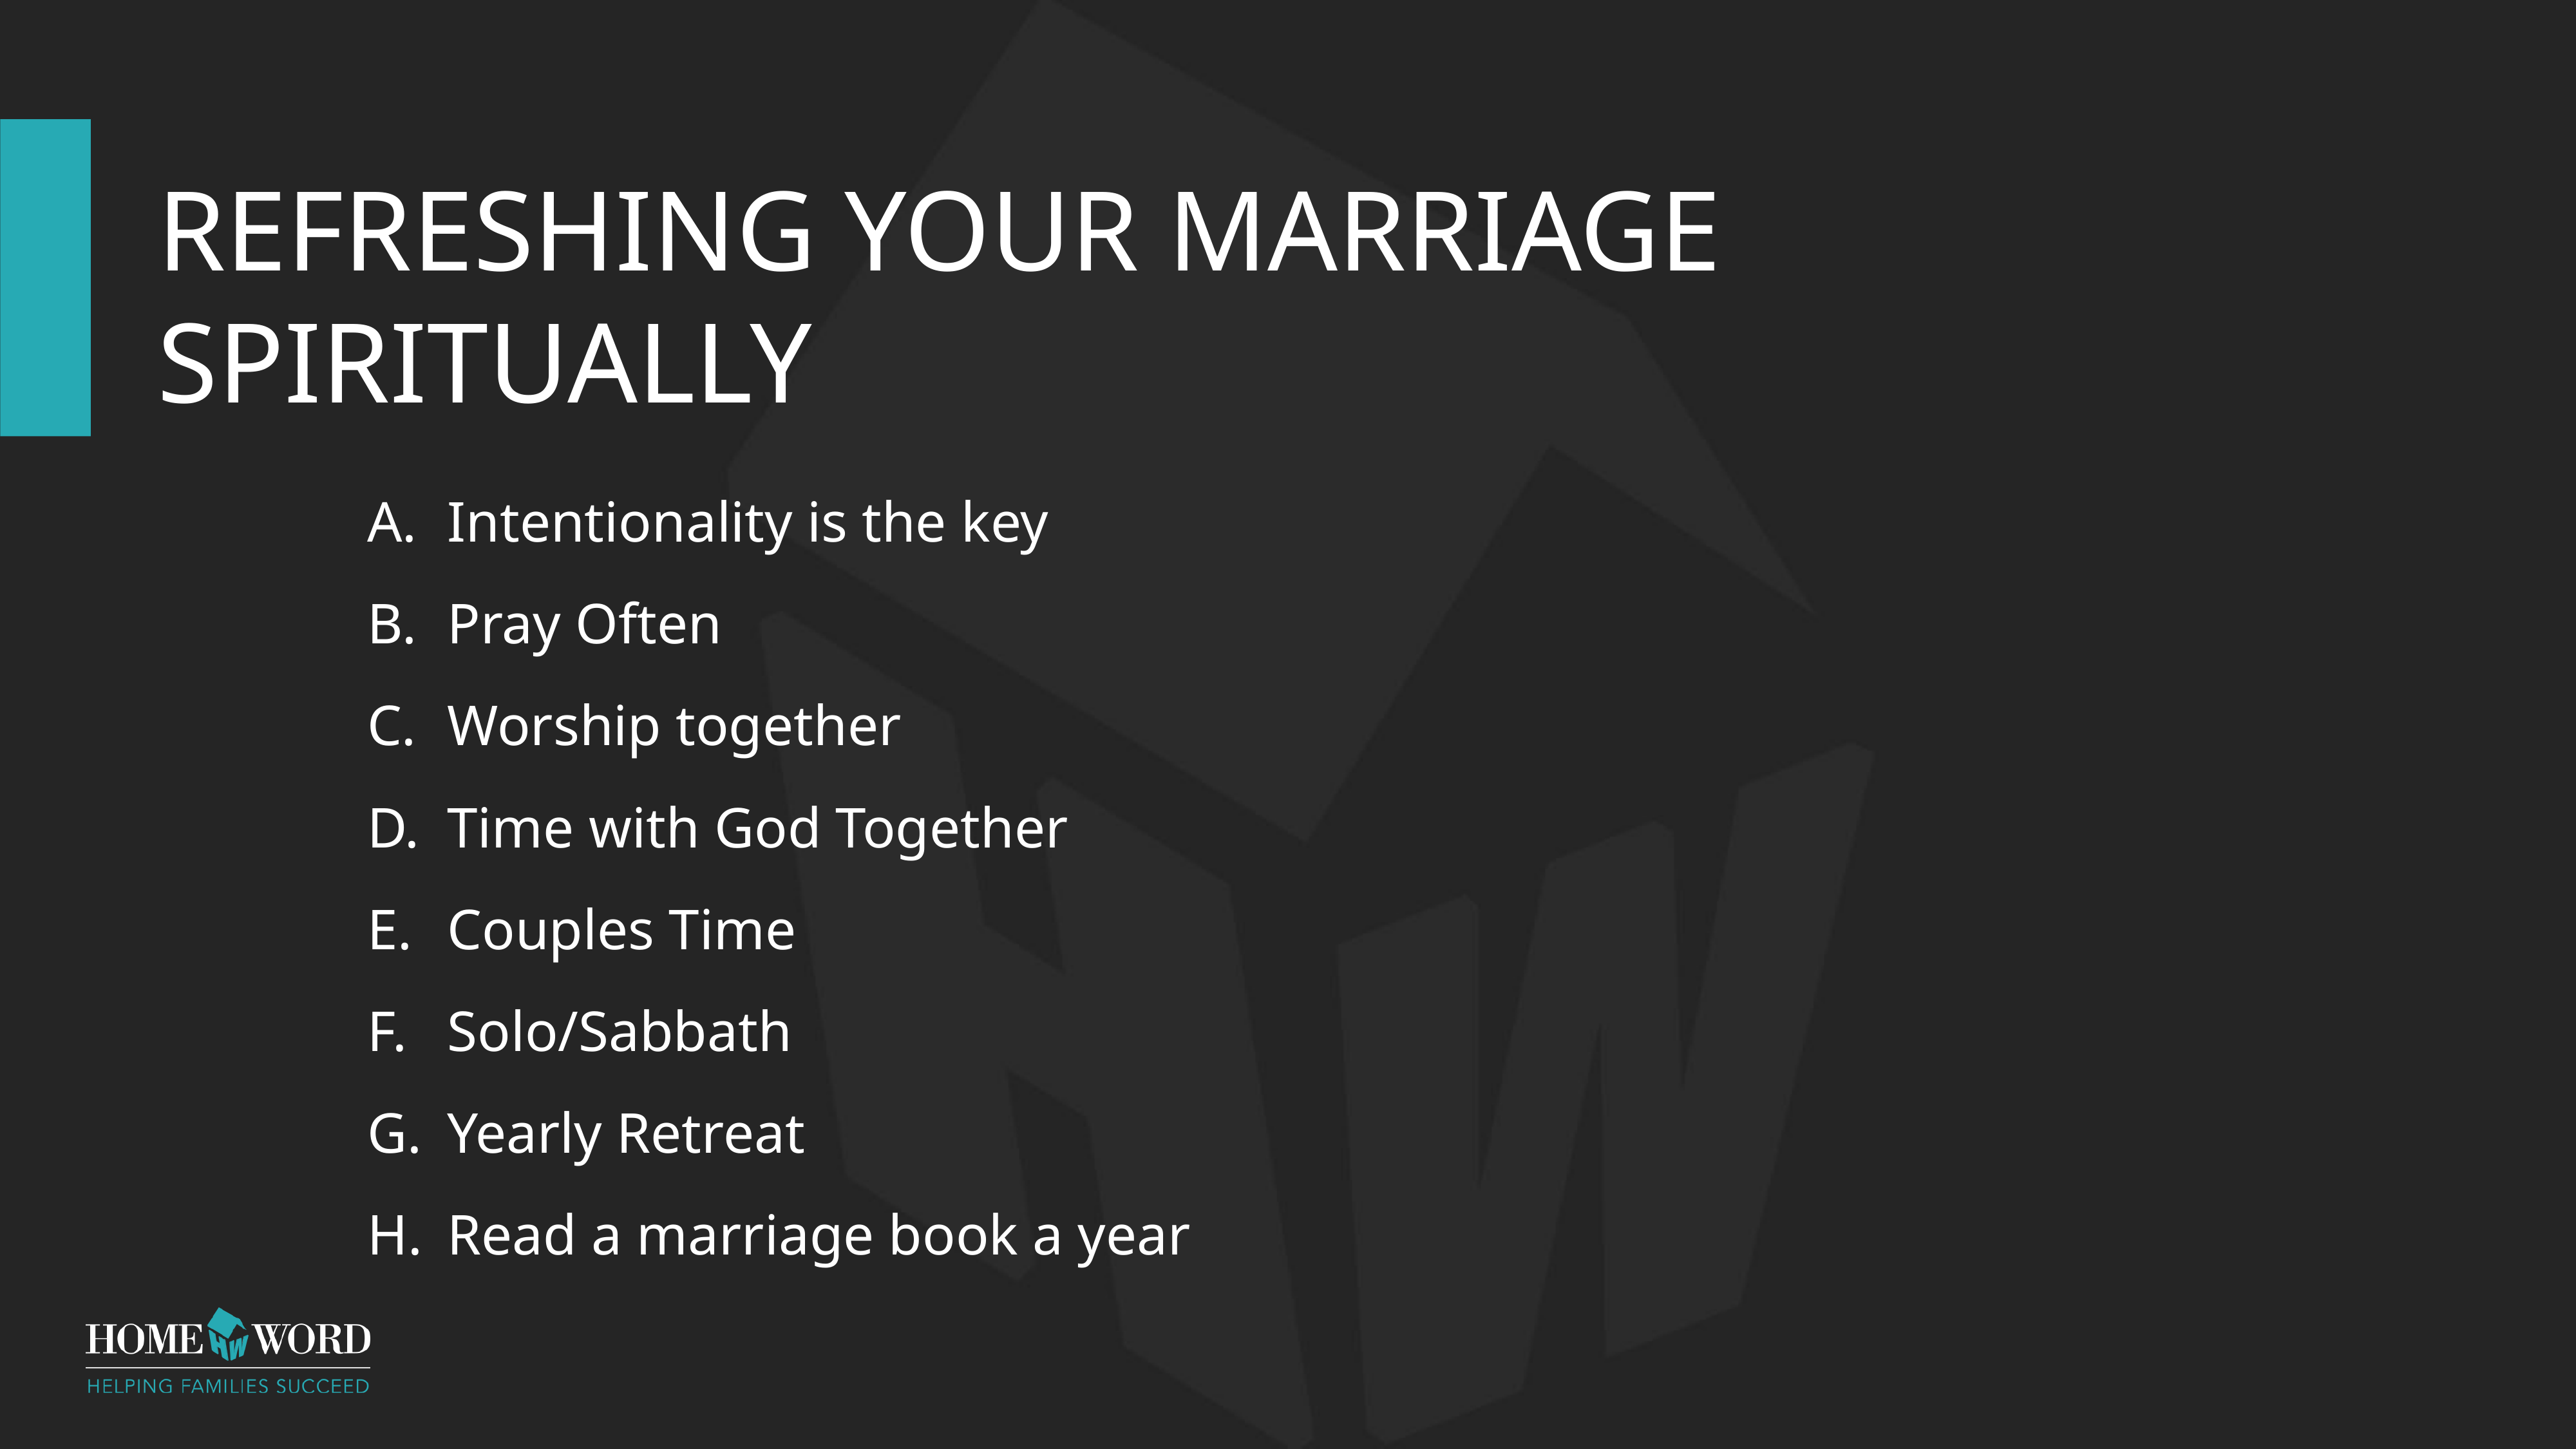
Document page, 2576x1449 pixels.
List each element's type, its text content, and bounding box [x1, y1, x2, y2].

text_box Intentionality is the key Pray Often Worship together Time with God Together Couples Time Solo/Sabbath Yearly Retreat Read a marriage book a year [361, 481, 2333, 1272]
title Refreshing Your Marriage Spiritually [151, 120, 2309, 466]
picture [0, 0, 2576, 1449]
